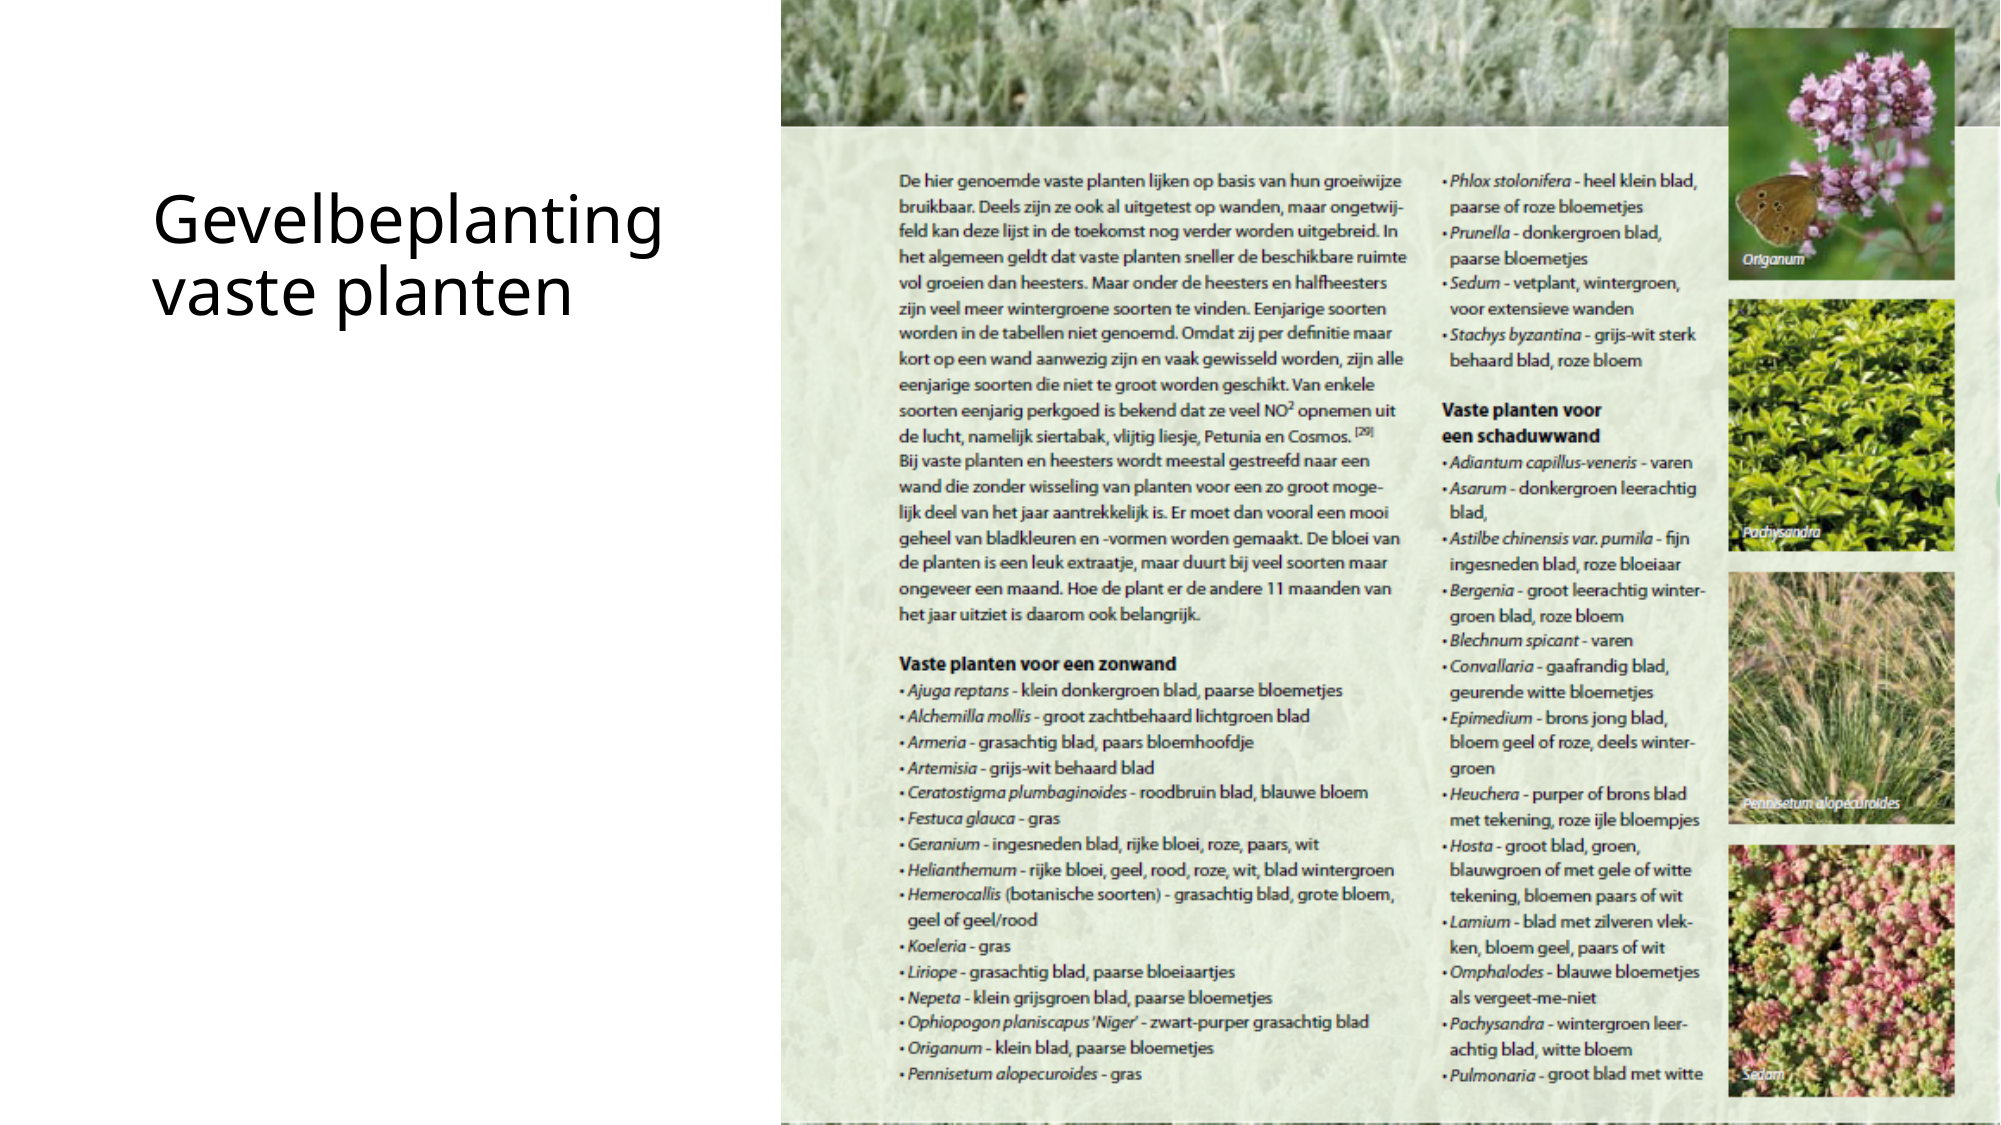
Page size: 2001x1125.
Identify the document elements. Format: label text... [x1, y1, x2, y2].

title Gevelbeplanting vaste planten [137, 75, 781, 338]
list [781, 0, 2000, 1125]
